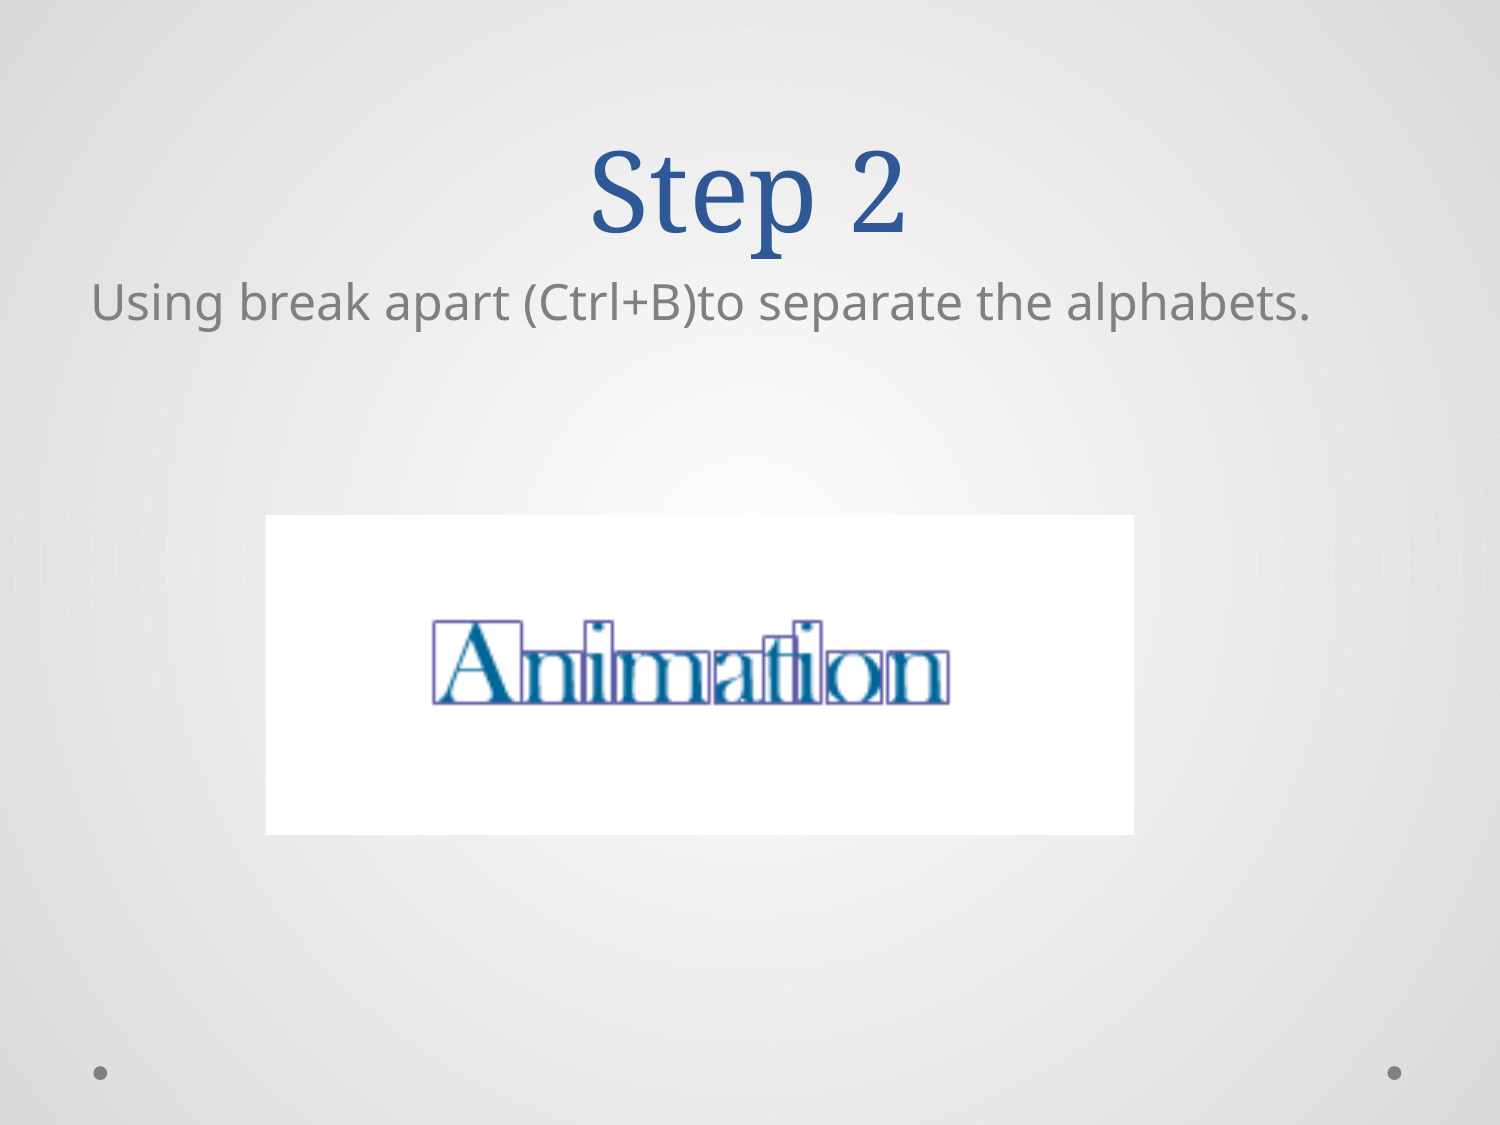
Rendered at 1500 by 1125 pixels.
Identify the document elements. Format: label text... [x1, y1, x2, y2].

list Using break apart (Ctrl+B)to separate the alphabets. [75, 262, 1425, 1005]
title Step 2 [75, 0, 1425, 262]
picture [265, 514, 1135, 835]
